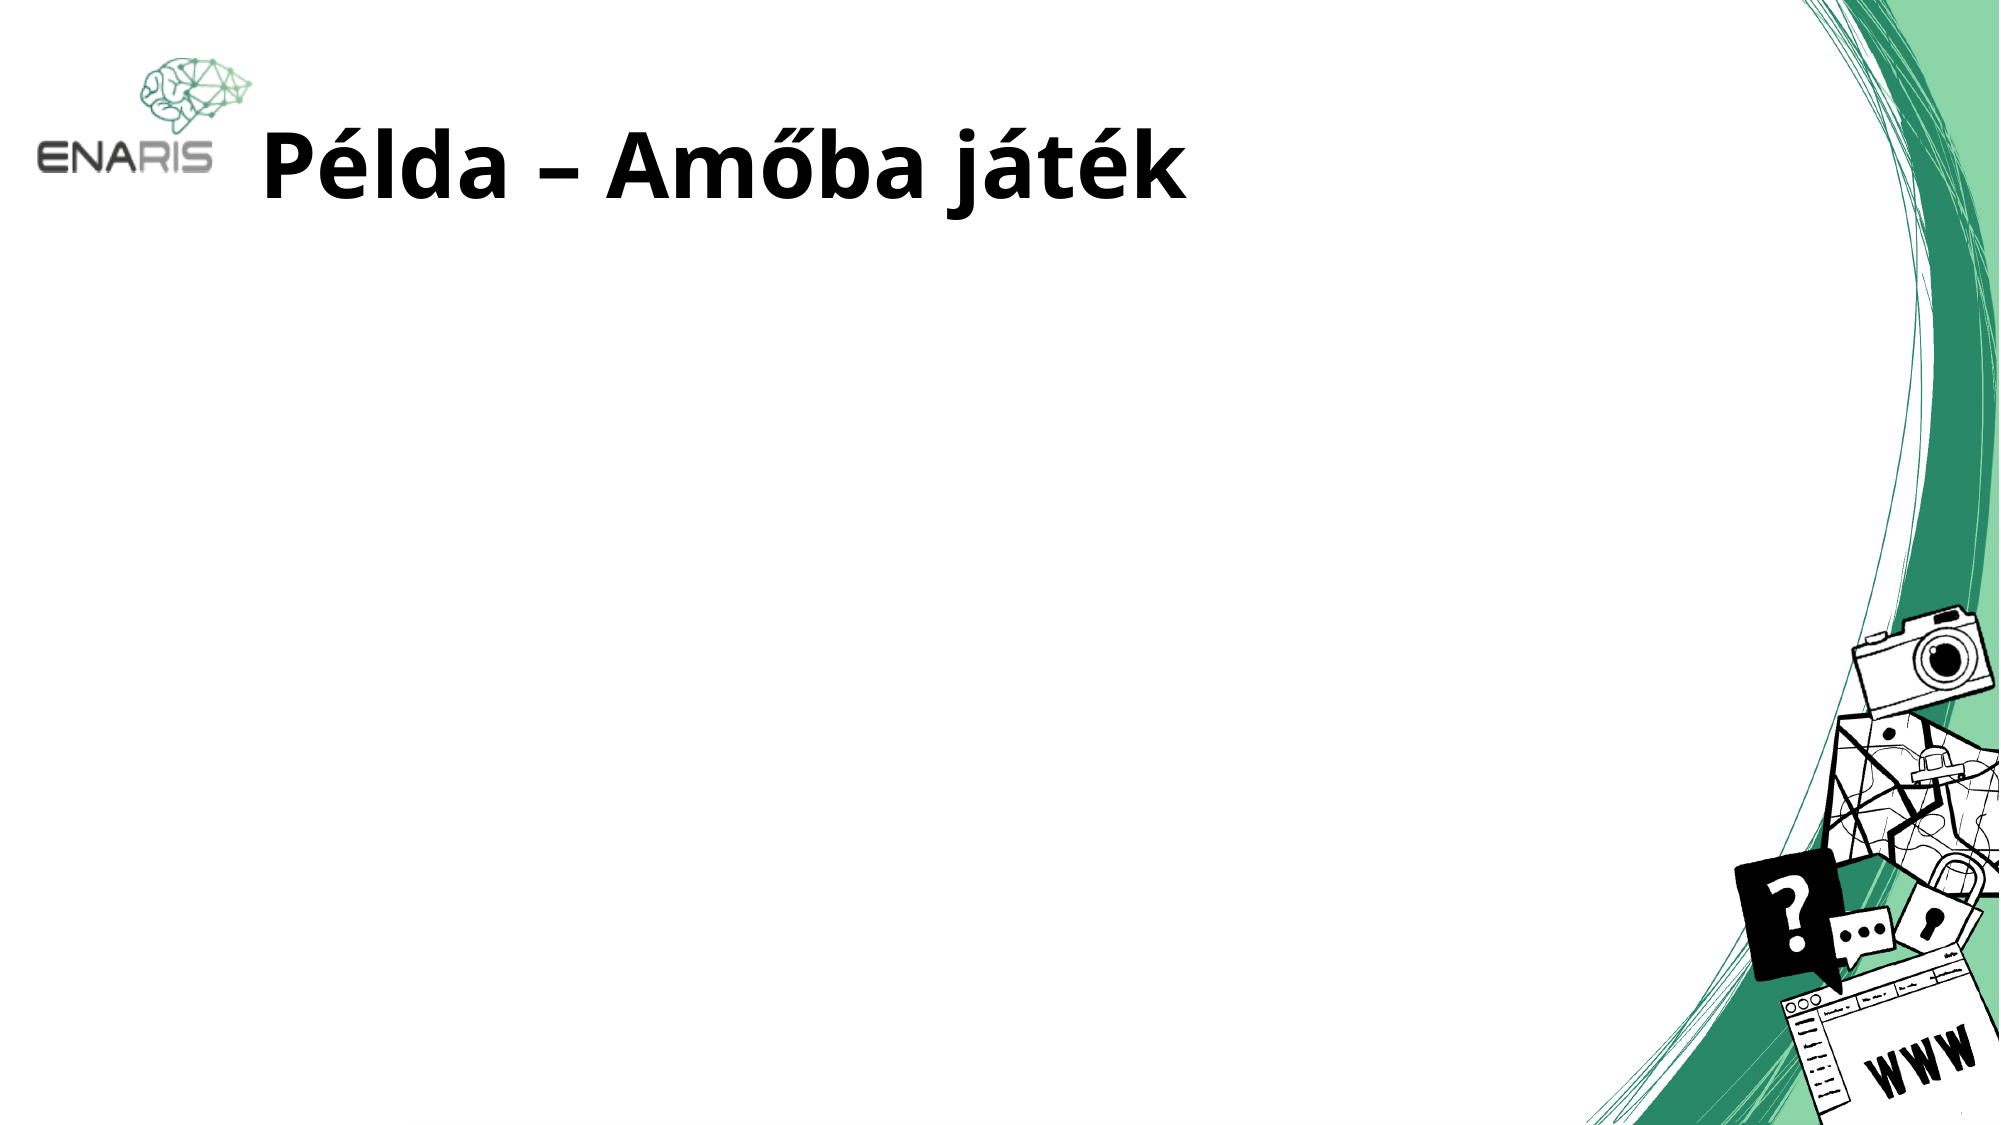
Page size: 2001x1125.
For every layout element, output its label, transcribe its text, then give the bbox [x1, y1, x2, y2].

text_box Példa – Amőba játék [244, 59, 1854, 278]
picture [37, 58, 254, 173]
picture [408, 0, 1999, 1125]
